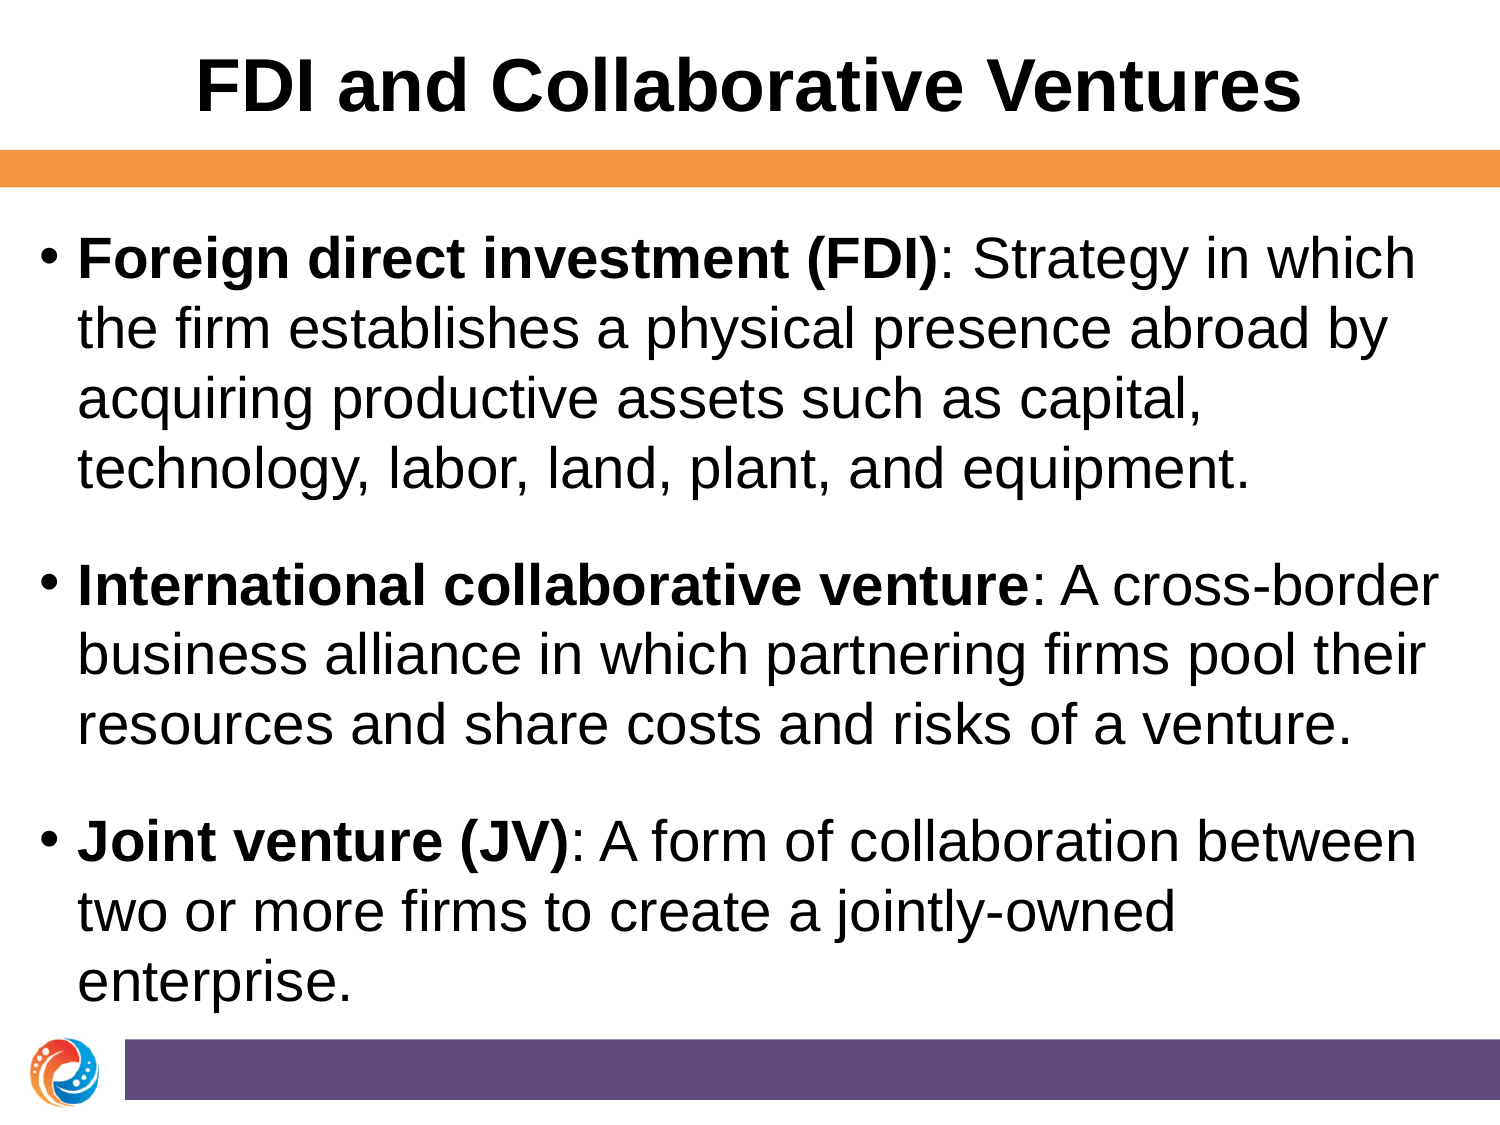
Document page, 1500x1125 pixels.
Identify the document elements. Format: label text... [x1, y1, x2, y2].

subtitle Foreign direct investment (FDI): Strategy in which the firm establishes a physical presence abroad by acquiring productive assets such as capital, technology, labor, land, plant, and equipment. International collaborative venture: A cross-border business alliance in which partnering firms pool their resources and share costs and risks of a venture. Joint venture (JV): A form of collaboration between two or more firms to create a jointly-owned enterprise. [24, 212, 1476, 1038]
text_box [0, 148, 1500, 190]
picture [23, 1032, 105, 1111]
title FDI and Collaborative Ventures [112, 12, 1388, 148]
text_box [125, 1039, 1500, 1100]
footer Copyright © 2014 Pearson Education [512, 1042, 988, 1103]
